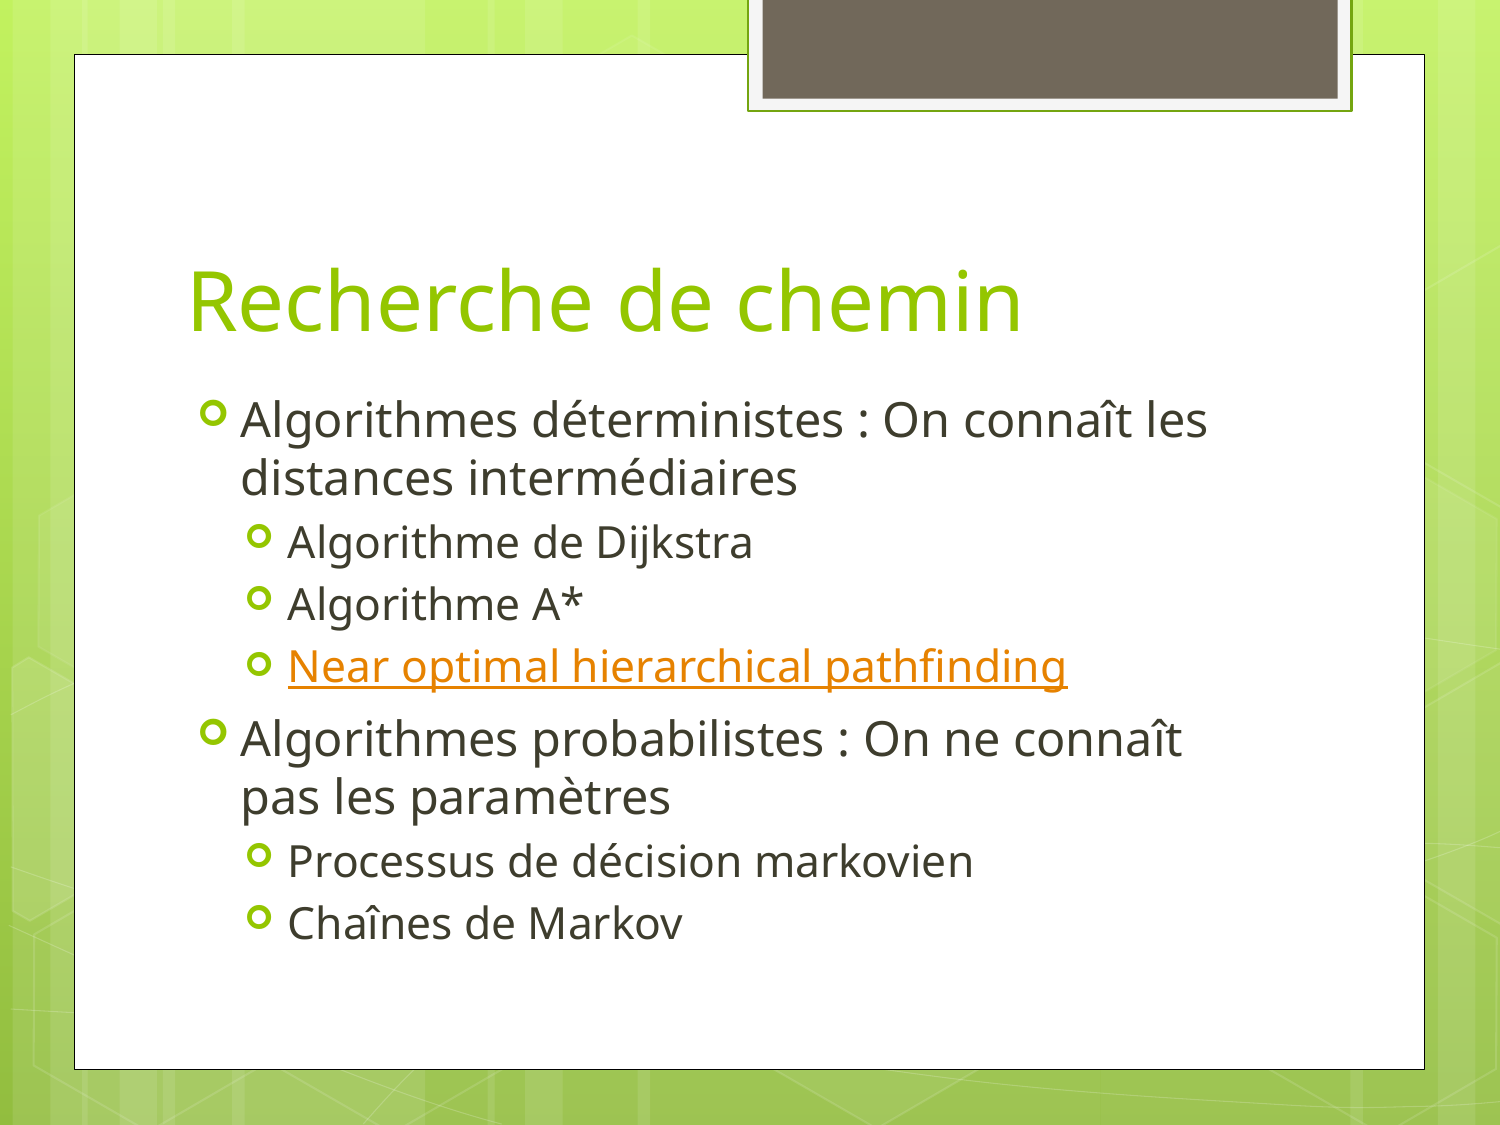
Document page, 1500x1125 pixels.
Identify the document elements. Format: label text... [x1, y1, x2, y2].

title Recherche de chemin [171, 168, 1324, 357]
list Algorithmes déterministes : On connaît les distances intermédiaires Algorithme de Dijkstra Algorithme A* Near optimal hierarchical pathfinding Algorithmes probabilistes : On ne connaît pas les paramètres Processus de décision markovien Chaînes de Markov [171, 381, 1283, 957]
